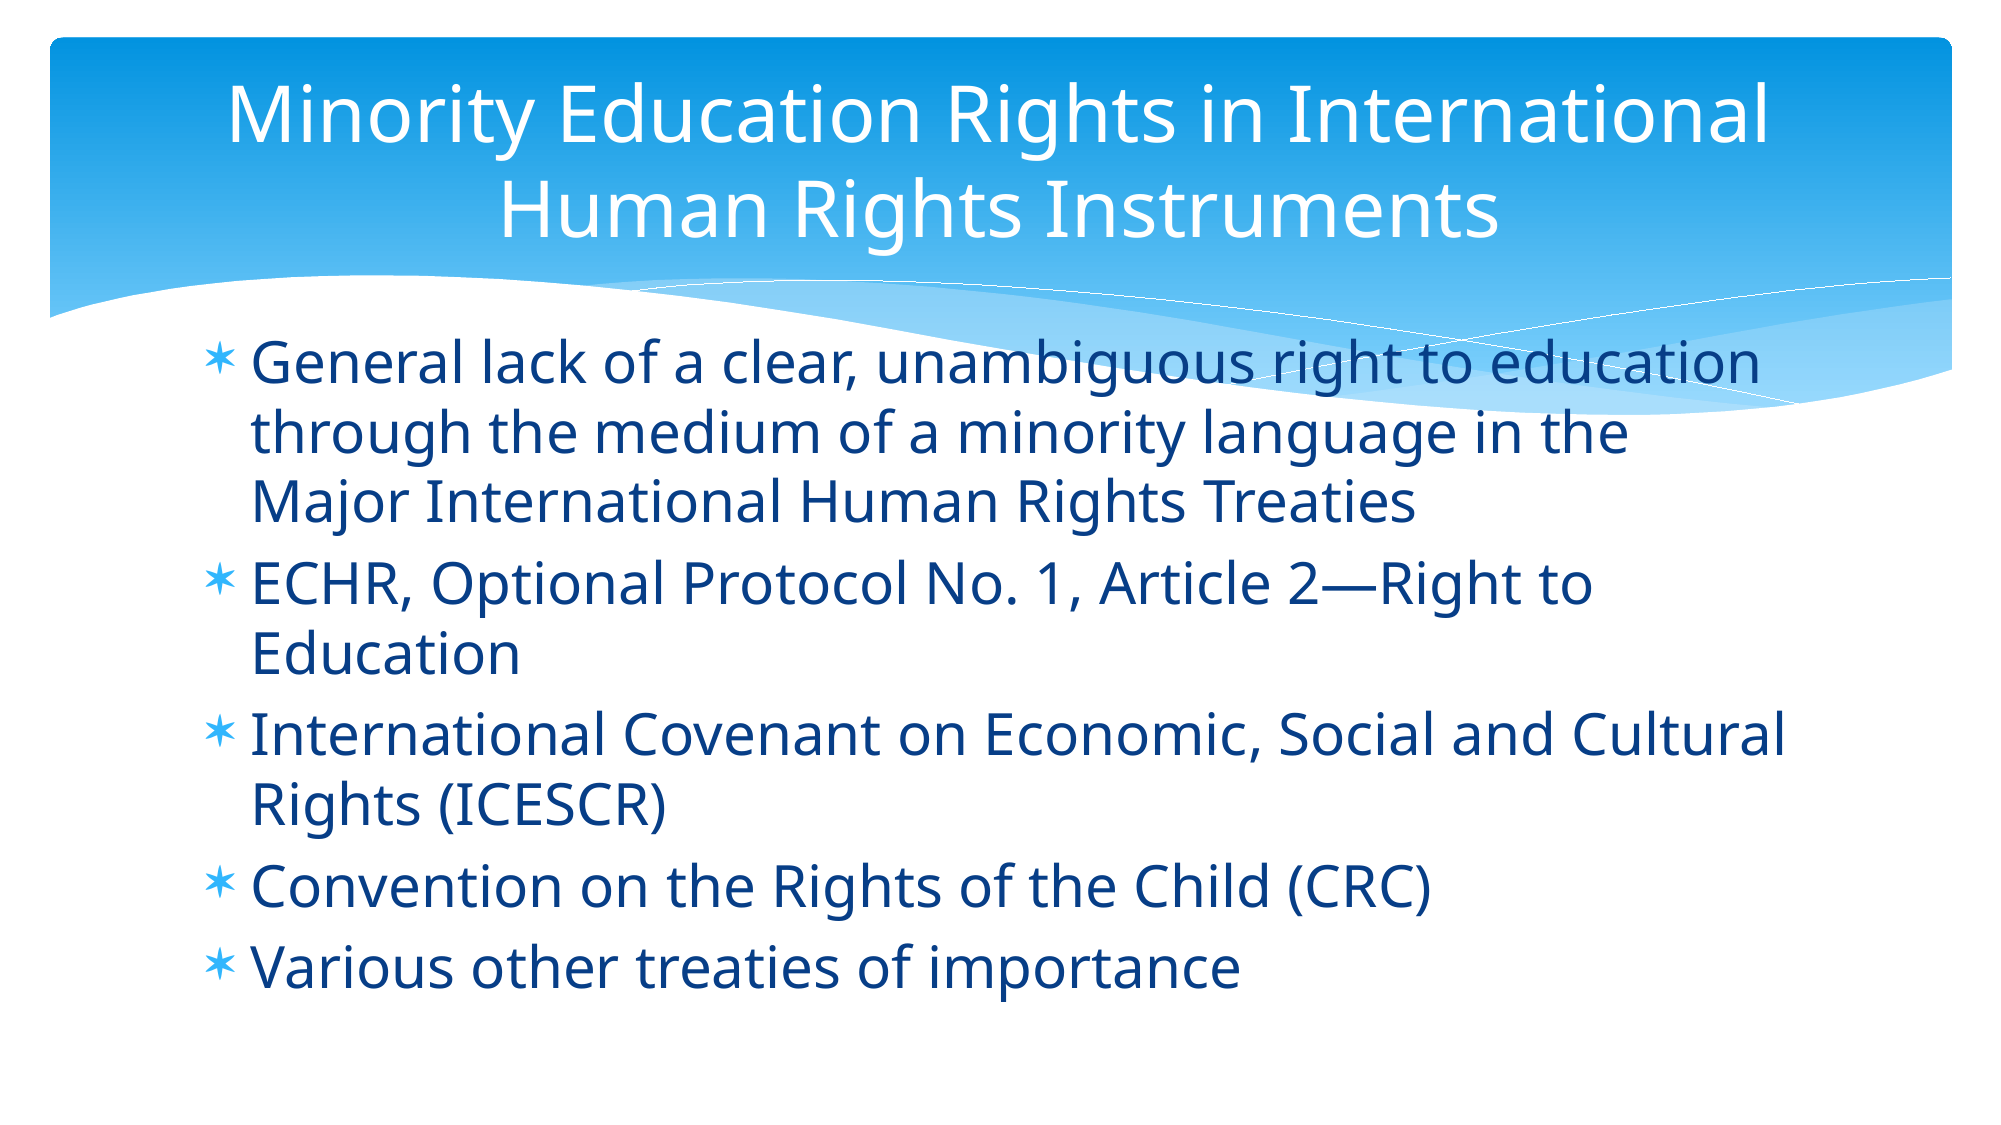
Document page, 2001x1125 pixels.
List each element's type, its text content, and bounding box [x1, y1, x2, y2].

list General lack of a clear, unambiguous right to education through the medium of a minority language in the Major International Human Rights Treaties ECHR, Optional Protocol No. 1, Article 2—Right to Education International Covenant on Economic, Social and Cultural Rights (ICESCR) Convention on the Rights of the Child (CRC) Various other treaties of importance [190, 317, 1812, 1017]
title Minority Education Rights in International Human Rights Instruments [99, 55, 1900, 261]
